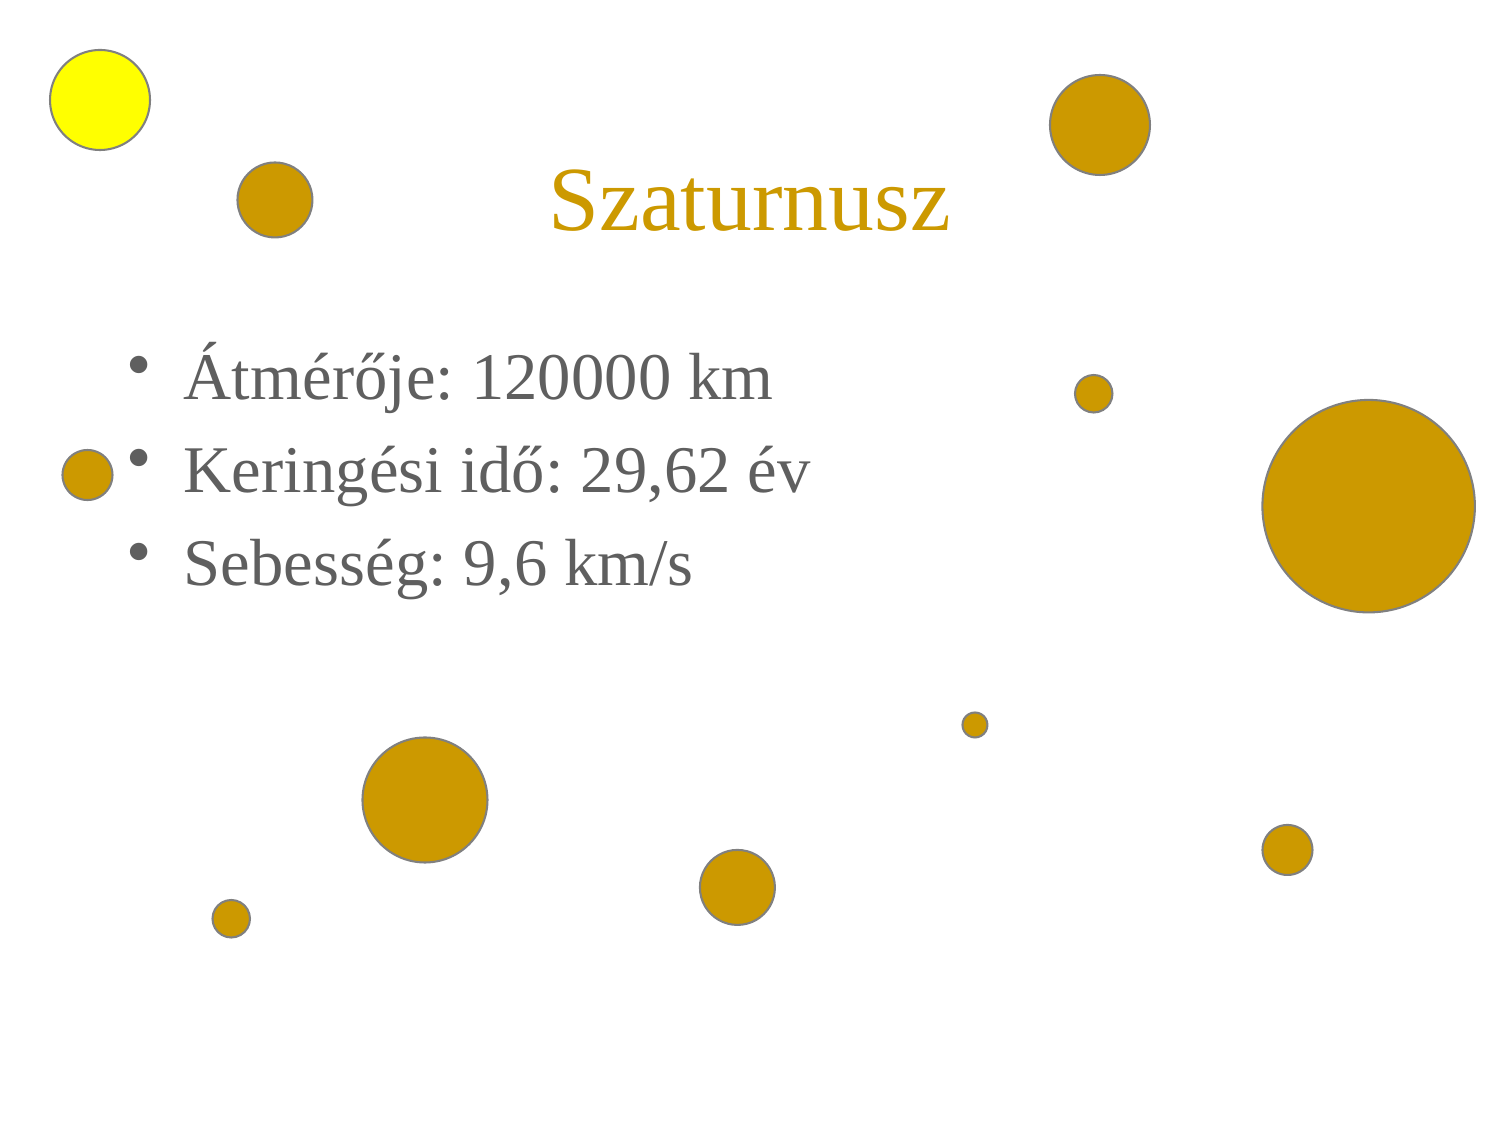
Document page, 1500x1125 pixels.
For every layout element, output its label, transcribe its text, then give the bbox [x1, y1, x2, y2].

title Szaturnusz [112, 99, 1388, 288]
list Átmérője: 120000 km Keringési idő: 29,62 év Sebesség: 9,6 km/s [112, 324, 1388, 1001]
